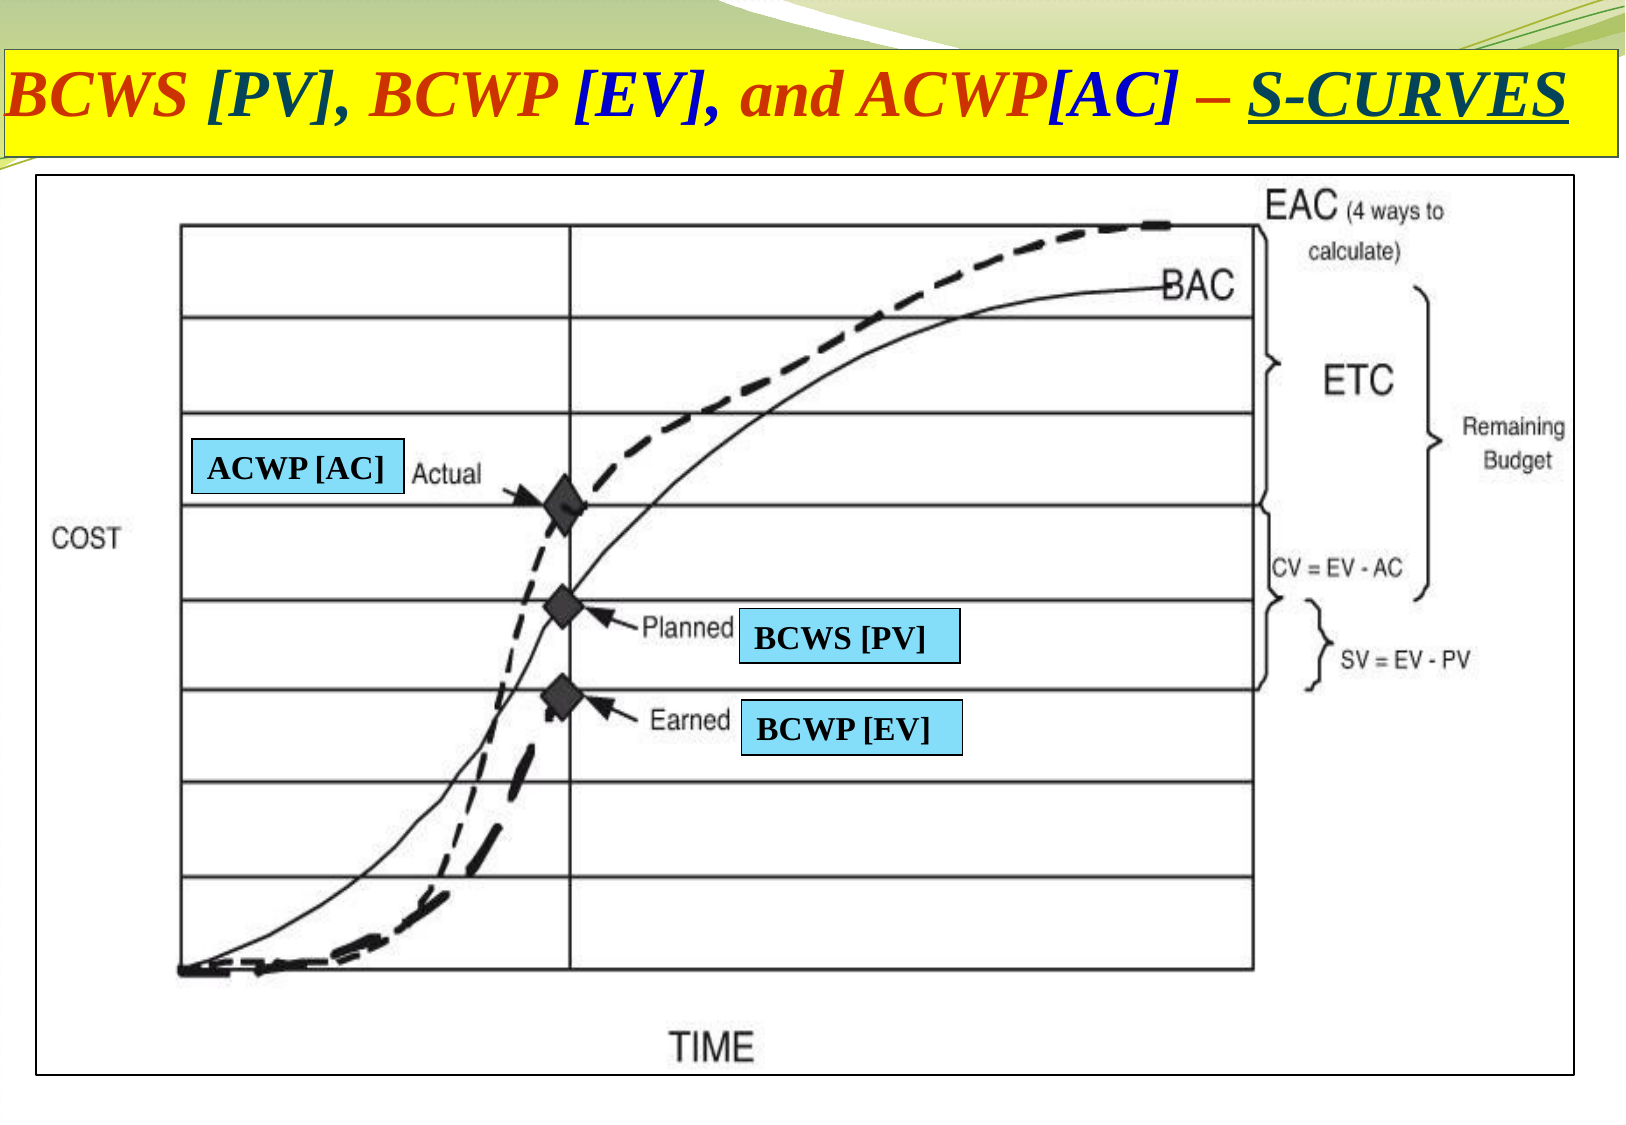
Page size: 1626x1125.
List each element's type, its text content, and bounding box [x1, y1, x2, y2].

text_box BCWS [PV], BCWP [EV], and ACWP[AC] – S-CURVES [4, 49, 1618, 157]
picture [36, 175, 1574, 1074]
